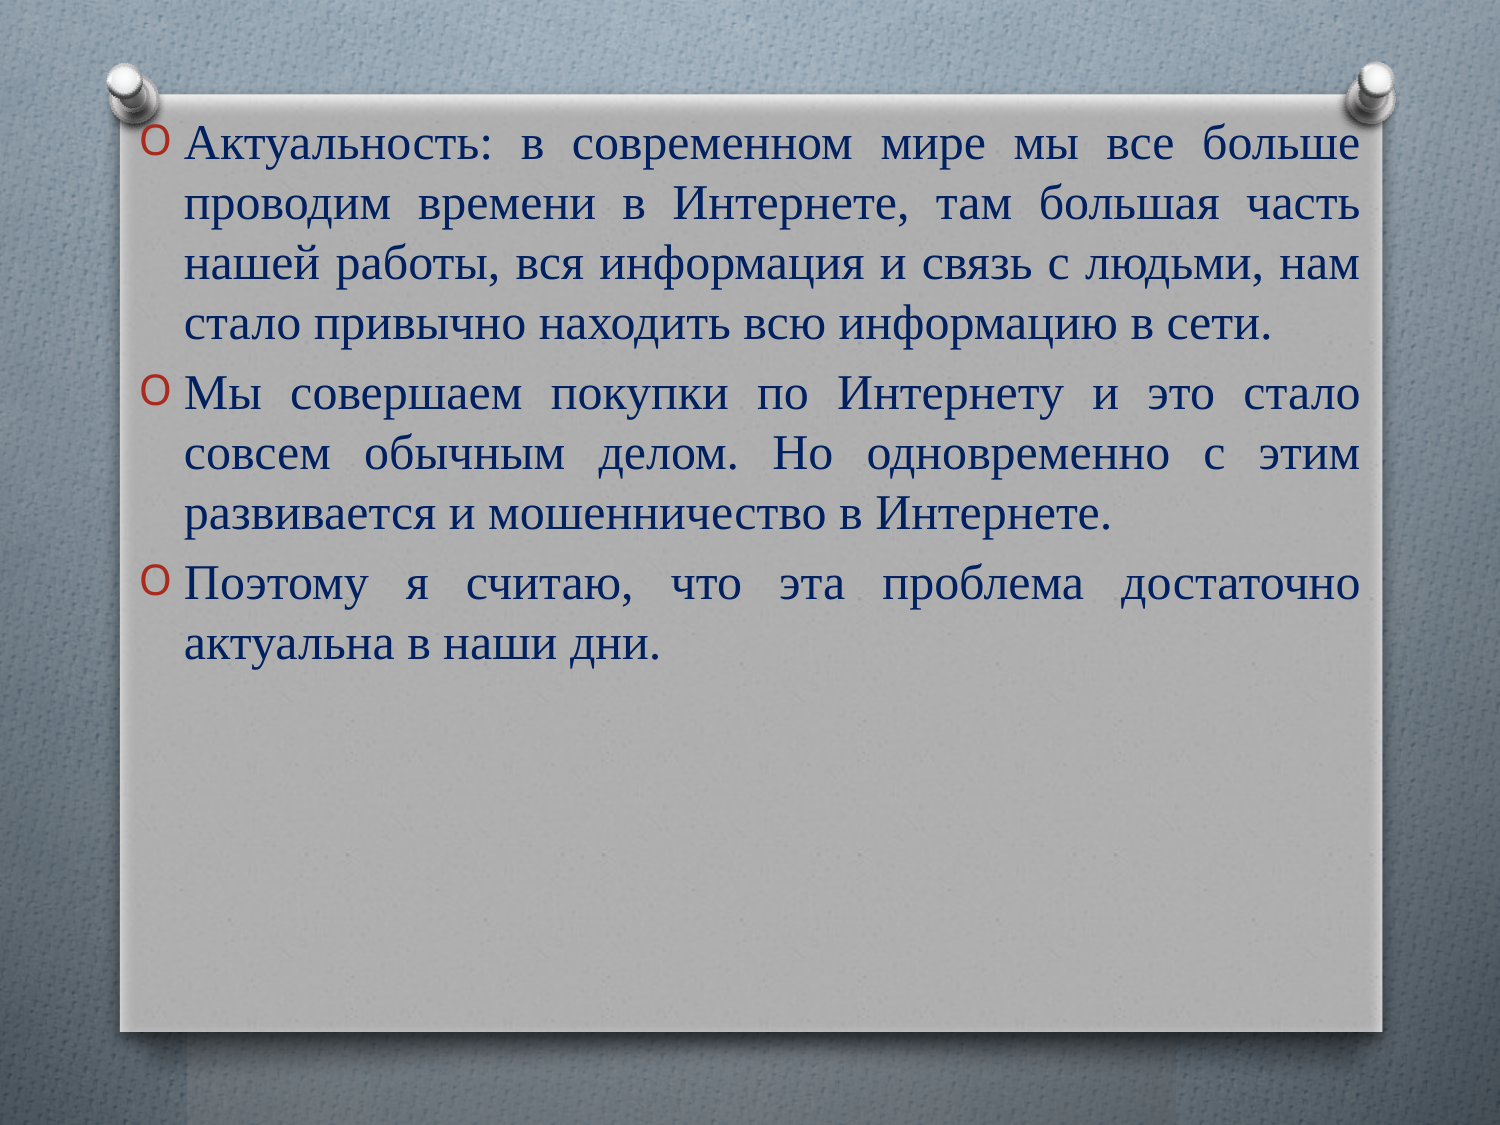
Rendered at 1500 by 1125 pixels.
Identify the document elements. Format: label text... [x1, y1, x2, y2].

list Актуальность: в современном мире мы все больше проводим времени в Интернете, там большая часть нашей работы, вся информация и связь с людьми, нам стало привычно находить всю информацию в сети. Мы совершаем покупки по Интернету и это стало совсем обычным делом. Но одновременно с этим развивается и мошенничество в Интернете. Поэтому я считаю, что эта проблема достаточно актуальна в наши дни. [123, 101, 1376, 1024]
picture [75, 29, 198, 137]
picture [1317, 35, 1439, 146]
